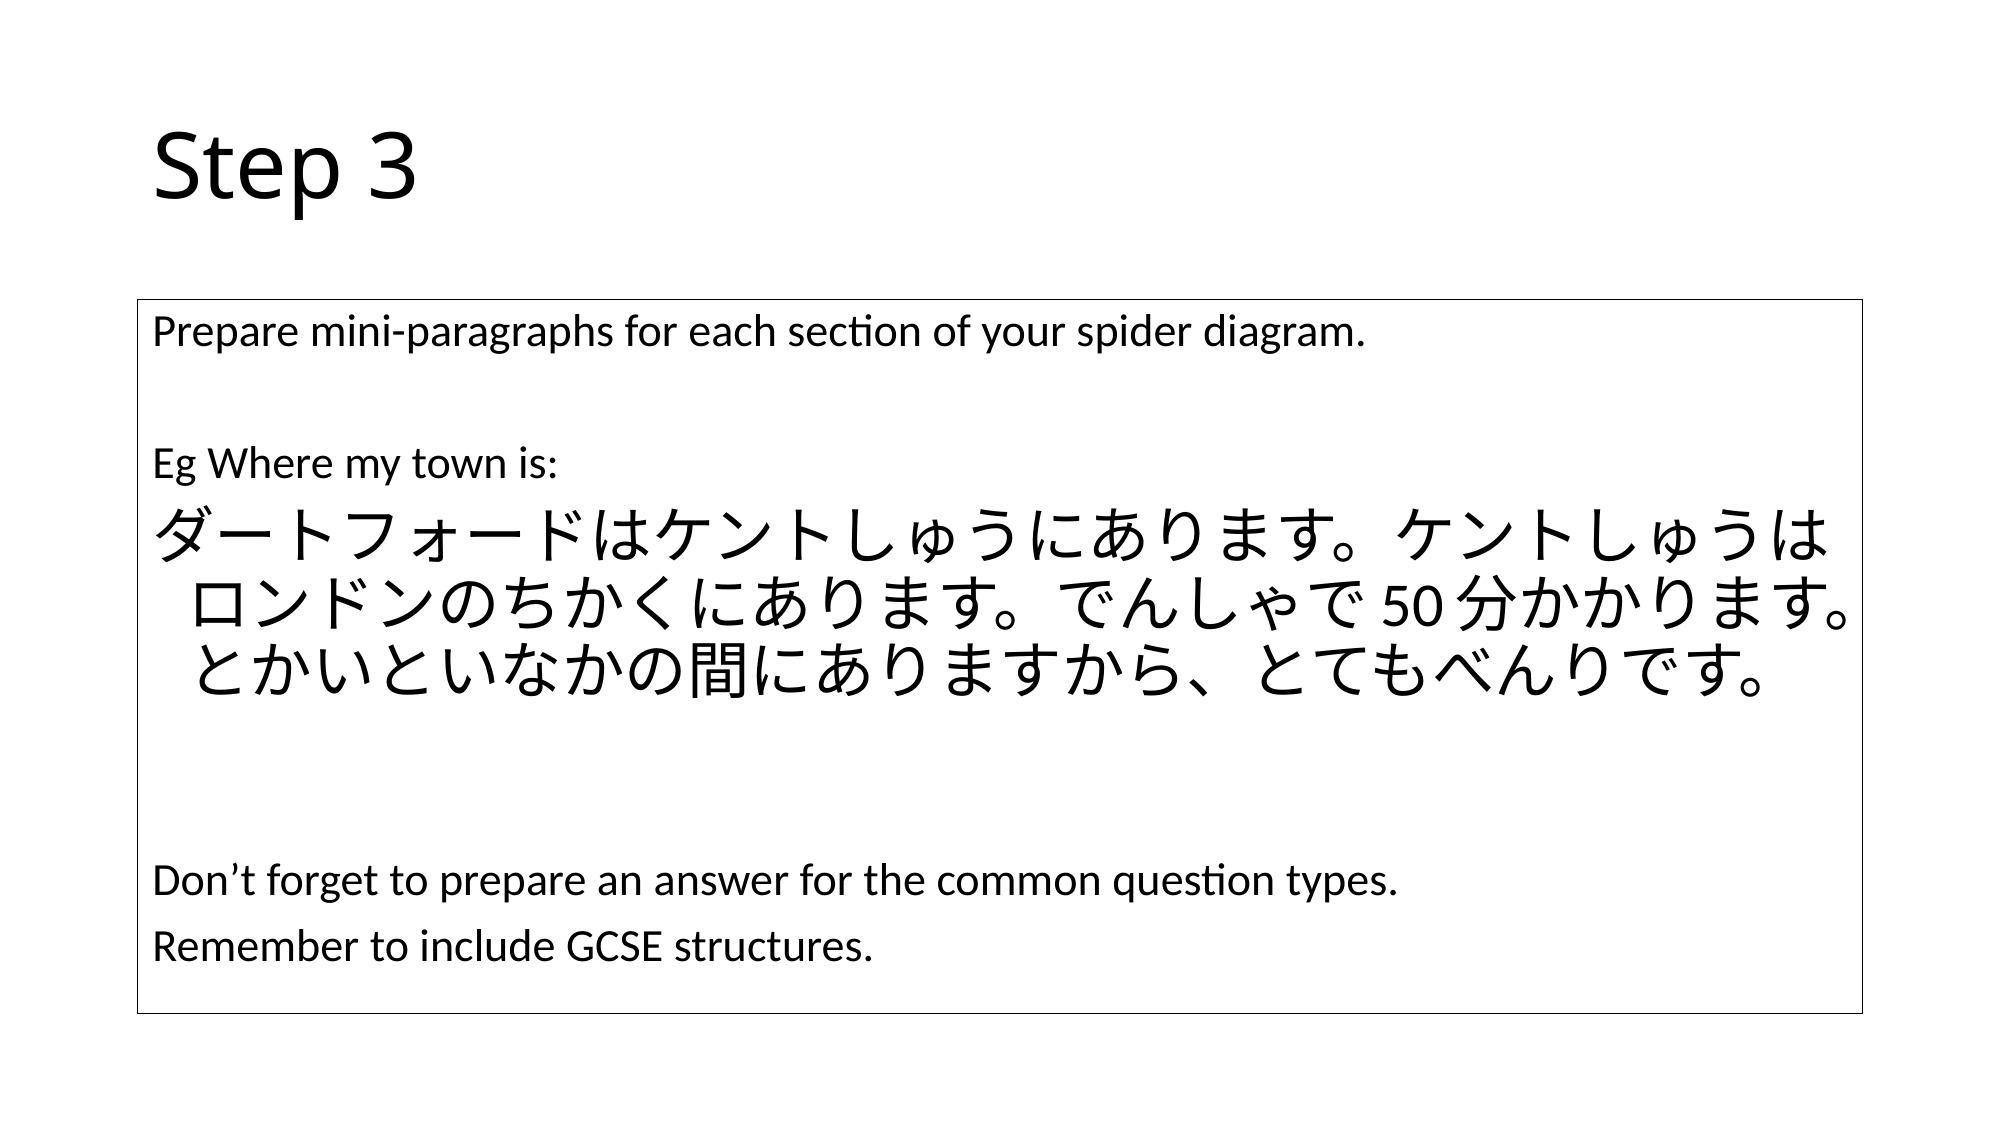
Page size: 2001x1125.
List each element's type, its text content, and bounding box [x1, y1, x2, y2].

list Prepare mini-paragraphs for each section of your spider diagram. Eg Where my town is: ダートフォードはケントしゅうにあります。ケントしゅうはロンドンのちかくにあります。でんしゃで50分かかります。とかいといなかの間にありますから、とてもべんりです。 Don’t forget to prepare an answer for the common question types. Remember to include GCSE structures. [137, 299, 1863, 1014]
title Step 3 [137, 59, 1863, 278]
